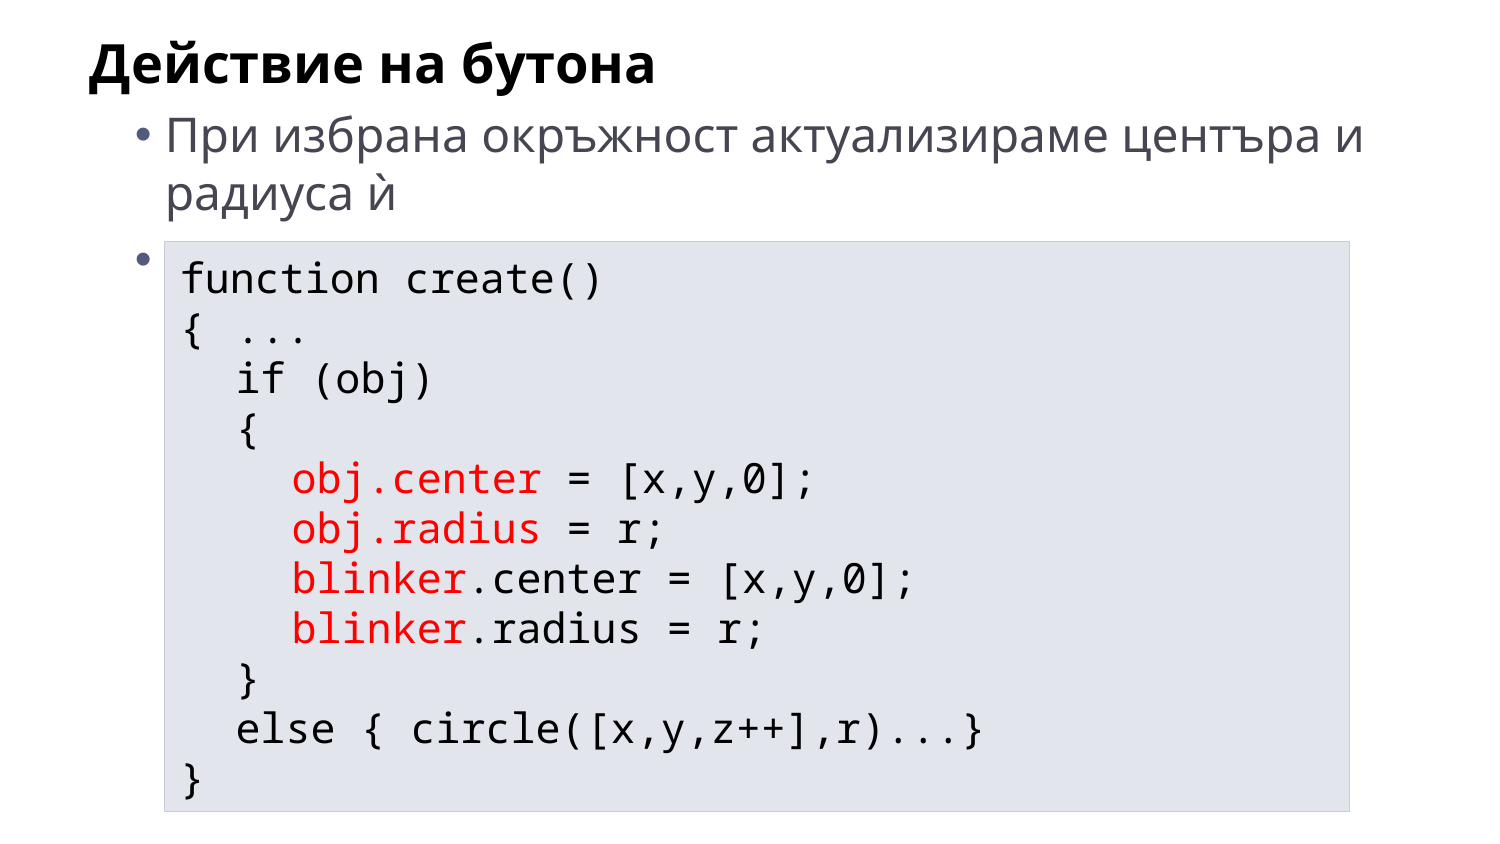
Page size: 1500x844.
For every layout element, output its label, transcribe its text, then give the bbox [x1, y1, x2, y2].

text_box function create() { ... if (obj) { obj.center = [x,y,0]; obj.radius = r; blinker.center = [x,y,0]; blinker.radius = r; } else { circle([x,y,z++],r)...} } [164, 241, 1350, 812]
list Действие на бутона При избрана окръжност актуализираме центъра и радиуса ѝ Актуализираме и мигащия контур [75, 21, 1475, 835]
